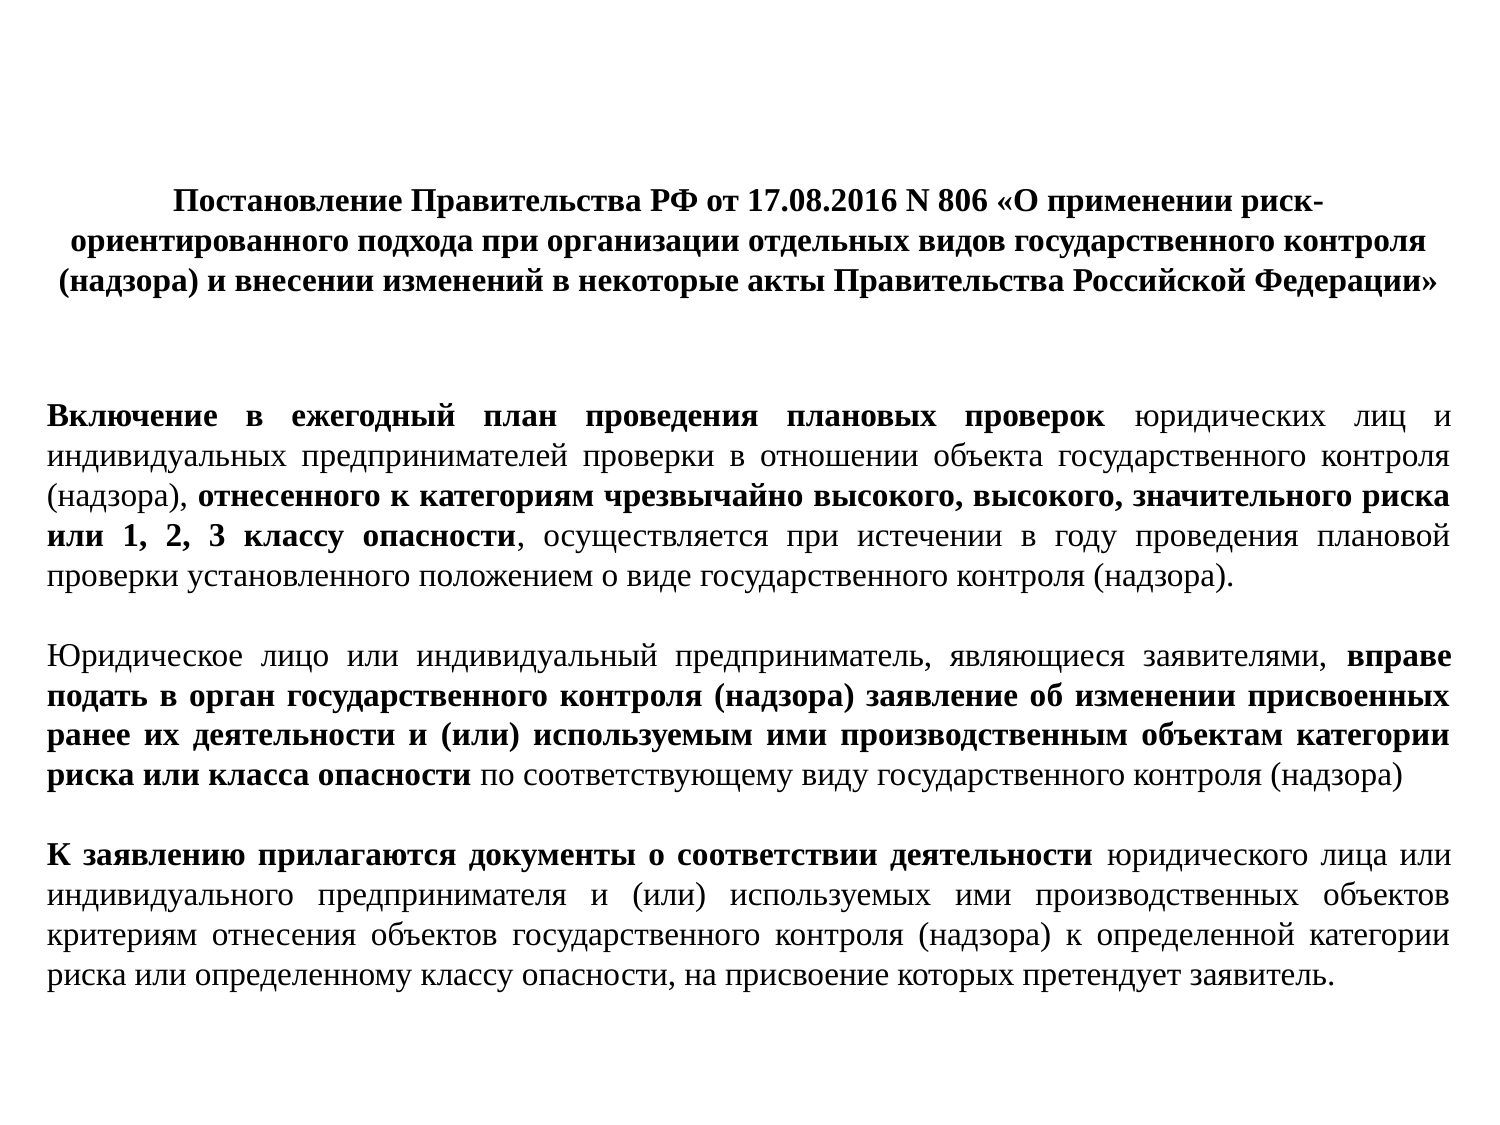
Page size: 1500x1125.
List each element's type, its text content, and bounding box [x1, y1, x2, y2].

text_box Постановление Правительства РФ от 17.08.2016 N 806 «О применении риск-ориентированного подхода при организации отдельных видов государственного контроля (надзора) и внесении изменений в некоторые акты Правительства Российской Федерации» Включение в ежегодный план проведения плановых проверок юридических лиц и индивидуальных предпринимателей проверки в отношении объекта государственного контроля (надзора), отнесенного к категориям чрезвычайно высокого, высокого, значительного риска или 1, 2, 3 классу опасности, осуществляется при истечении в году проведения плановой проверки установленного положением о виде государственного контроля (надзора). Юридическое лицо или индивидуальный предприниматель, являющиеся заявителями, вправе подать в орган государственного контроля (надзора) заявление об изменении присвоенных ранее их деятельности и (или) используемым ими производственным объектам категории риска или класса опасности по соответствующему виду государственного контроля (надзора) К заявлению прилагаются документы о соответствии деятельности юридического лица или индивидуального предпринимателя и (или) используемых ими производственных объектов критериям отнесения объектов государственного контроля (надзора) к определенной категории риска или определенному классу опасности, на присвоение которых претендует заявитель. [32, 139, 1467, 1057]
